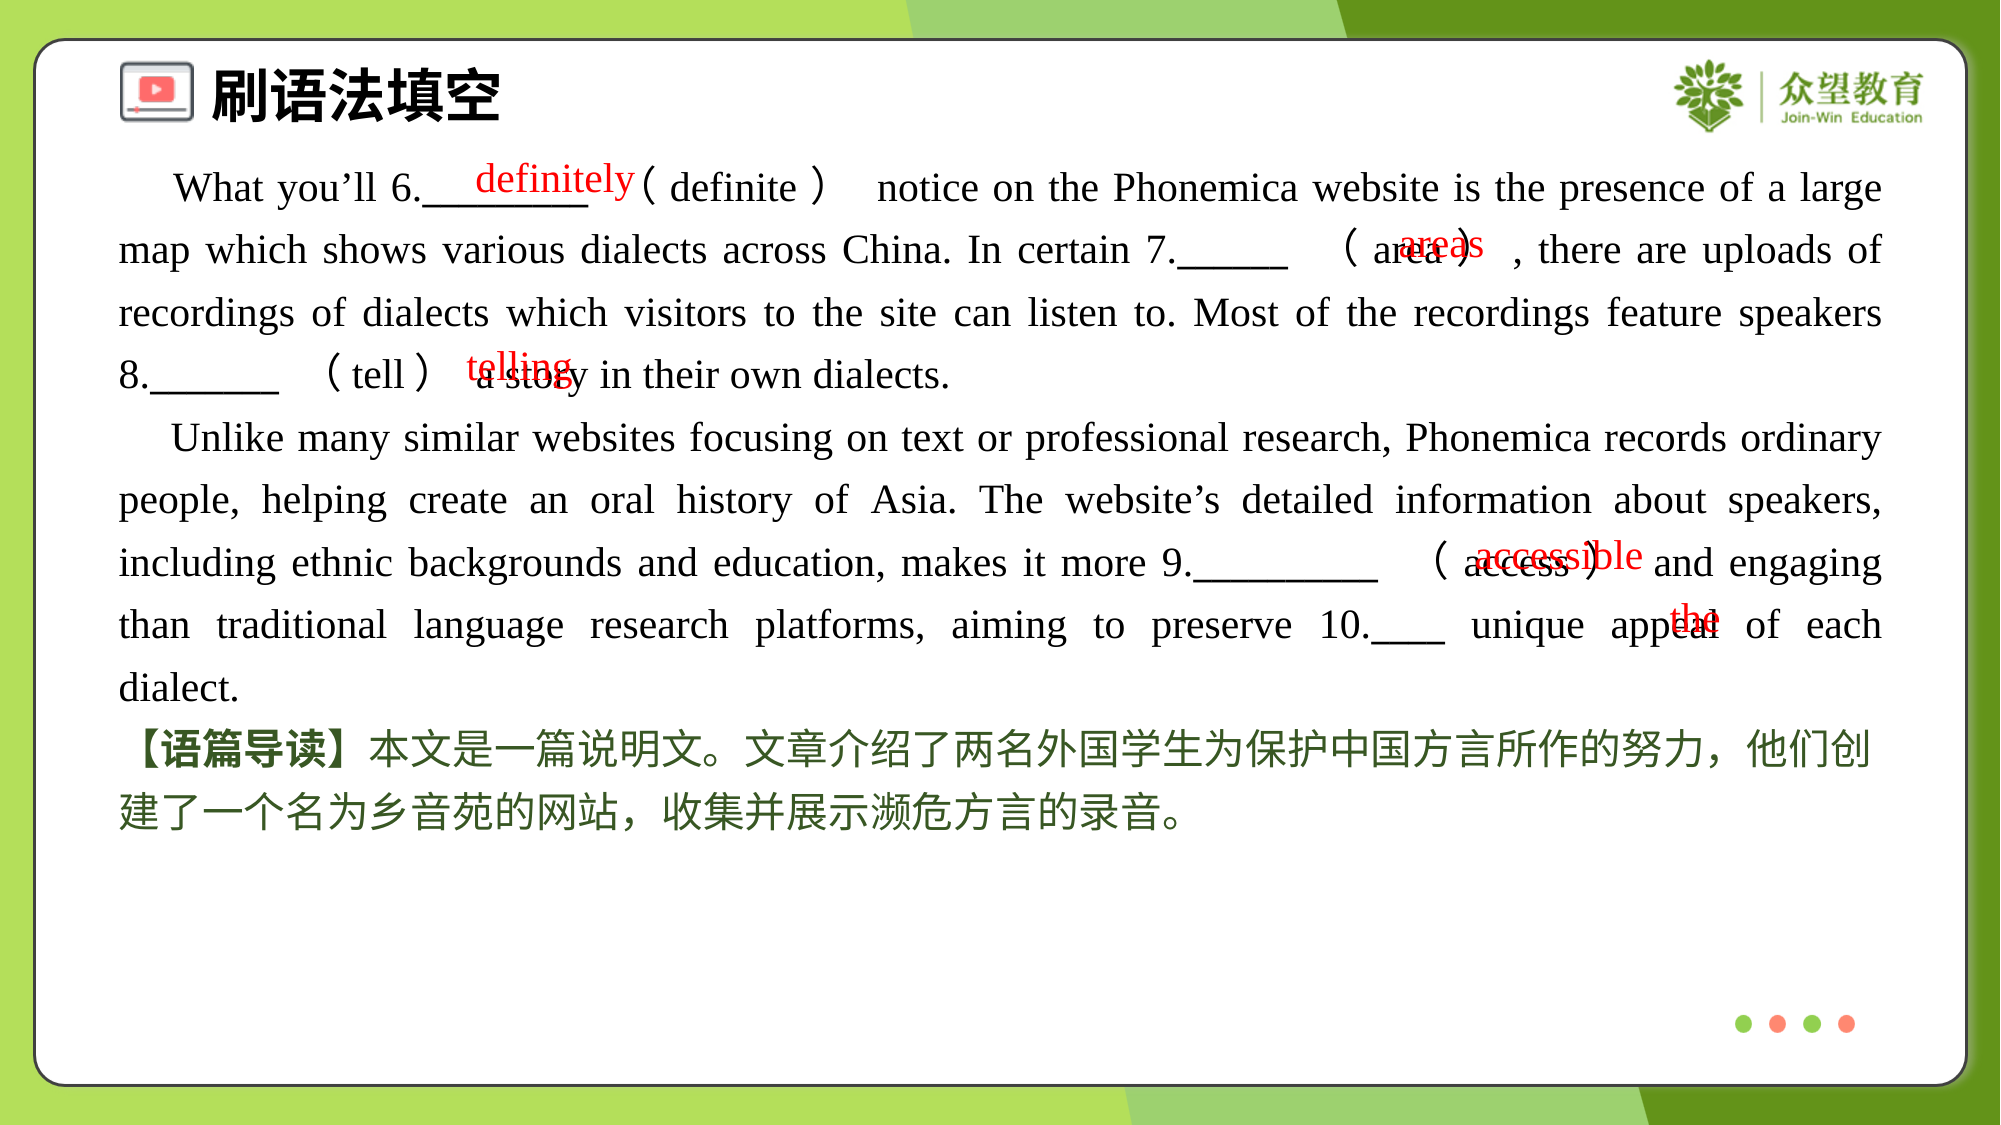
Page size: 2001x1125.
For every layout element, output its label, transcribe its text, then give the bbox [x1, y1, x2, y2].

picture [0, 0, 2000, 1125]
text_box accessible [1470, 515, 1648, 574]
text_box the [1665, 578, 1726, 636]
text_box What you’ll 6._________ （definite） notice on the Phonemica website is the presence of a large map which shows various dialects across China. In certain 7.______ （area）, there are uploads of recordings of dialects which visitors to the site can listen to. Most of the recordings feature speakers 8._______ （tell） a story in their own dialects. Unlike many similar websites focusing on text or professional research, Phonemica records ordinary people, helping create an oral history of Asia. The website’s detailed information about speakers, including ethnic backgrounds and education, makes it more 9.__________ （access） and engaging than traditional language research platforms, aiming to preserve 10.____ unique appeal of each dialect.#1.4 [118, 146, 1883, 704]
text_box 【语篇导读】本文是一篇说明文。文章介绍了两名外国学生为保护中国方言所作的努力，他们创建了一个名为乡音苑的网站，收集并展示濒危方言的录音。 [118, 710, 1883, 831]
text_box areas [1393, 203, 1489, 261]
text_box definitely [471, 138, 640, 197]
text_box telling [461, 326, 578, 384]
